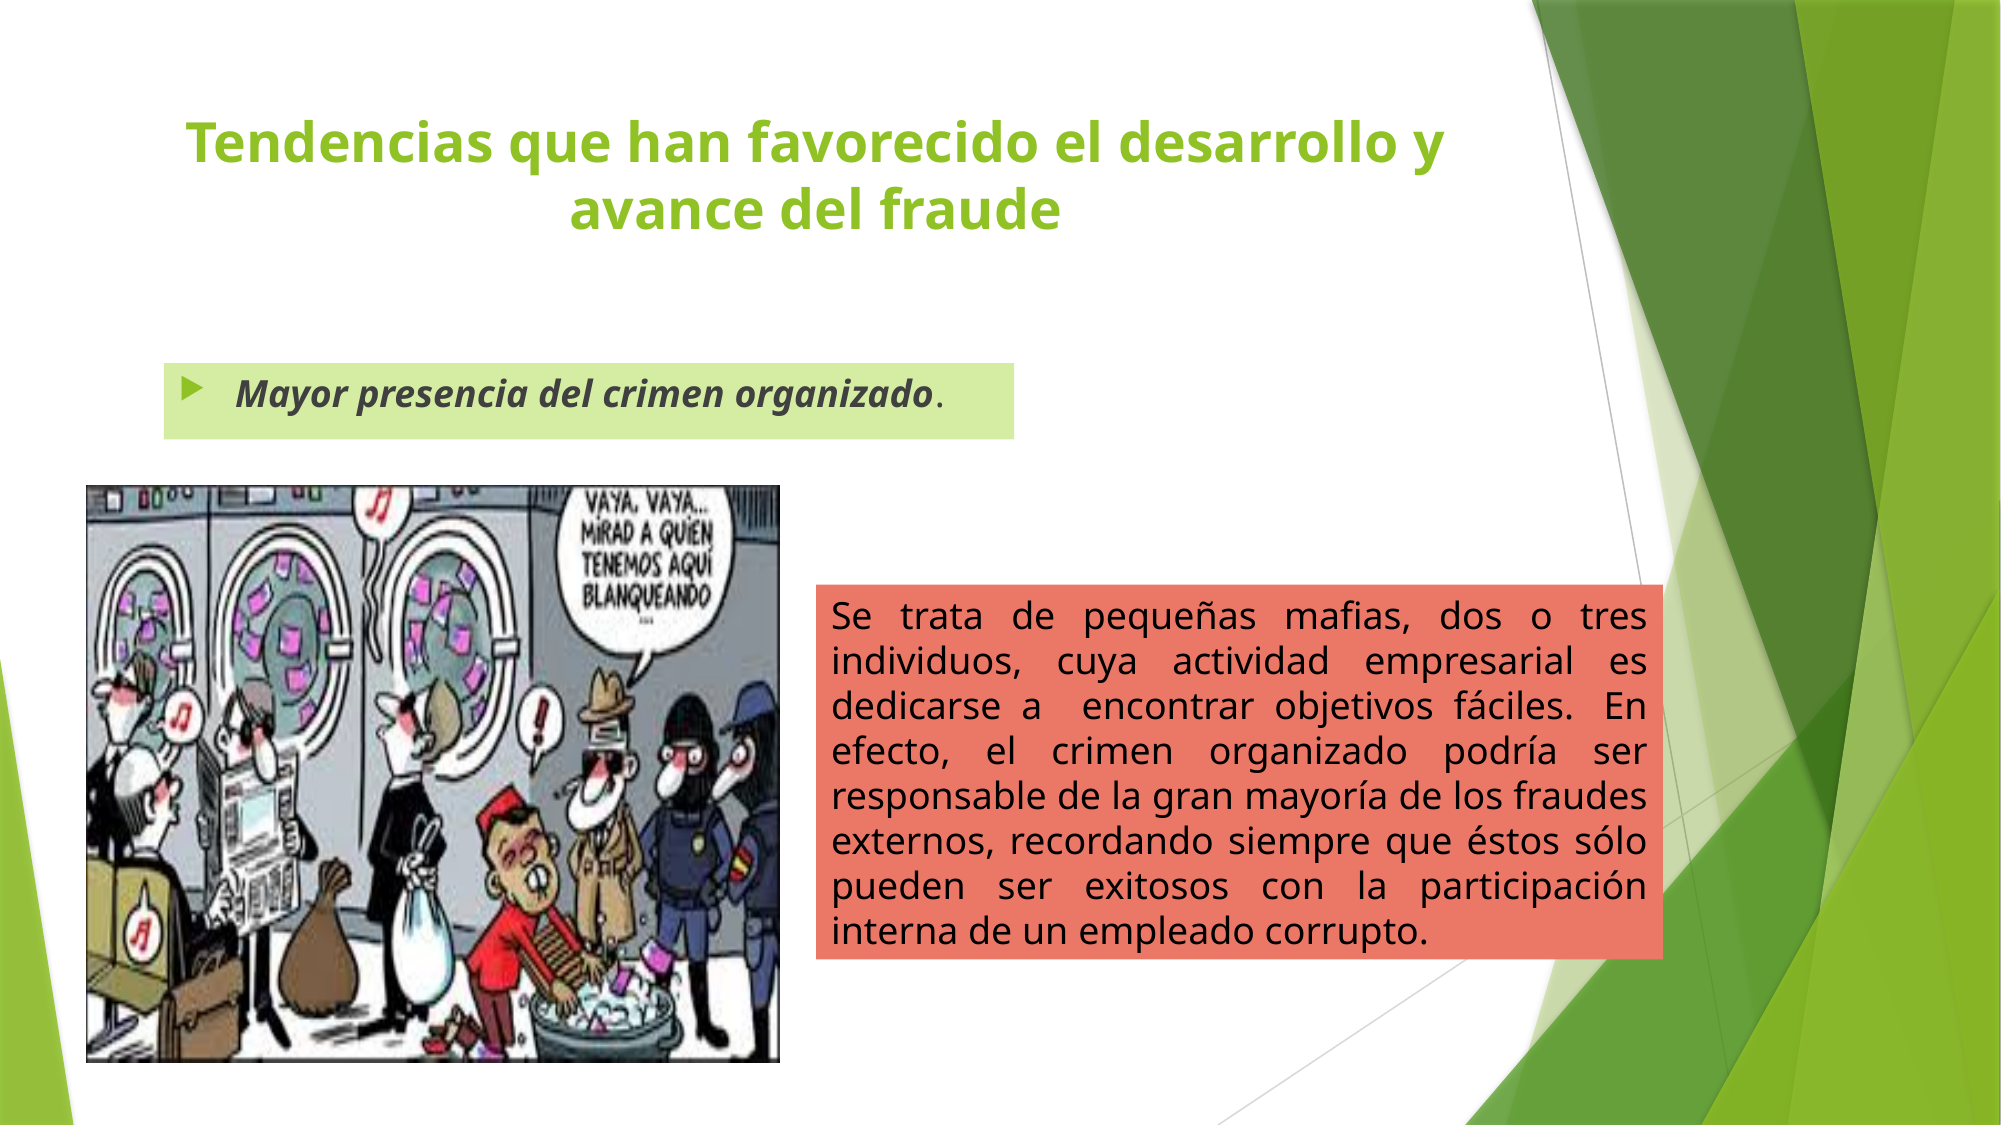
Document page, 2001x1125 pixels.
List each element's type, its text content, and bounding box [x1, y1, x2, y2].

title Tendencias que han favorecido el desarrollo y avance del fraude [111, 99, 1522, 317]
list Mayor presencia del crimen organizado. [163, 363, 1015, 440]
picture [86, 485, 781, 1063]
text_box Se trata de pequeñas mafias, dos o tres individuos, cuya actividad empresarial es dedicarse a encontrar objetivos fáciles. En efecto, el crimen organizado podría ser responsable de la gran mayoría de los fraudes externos, recordando siempre que éstos sólo pueden ser exitosos con la participación interna de un empleado corrupto. [816, 584, 1663, 960]
